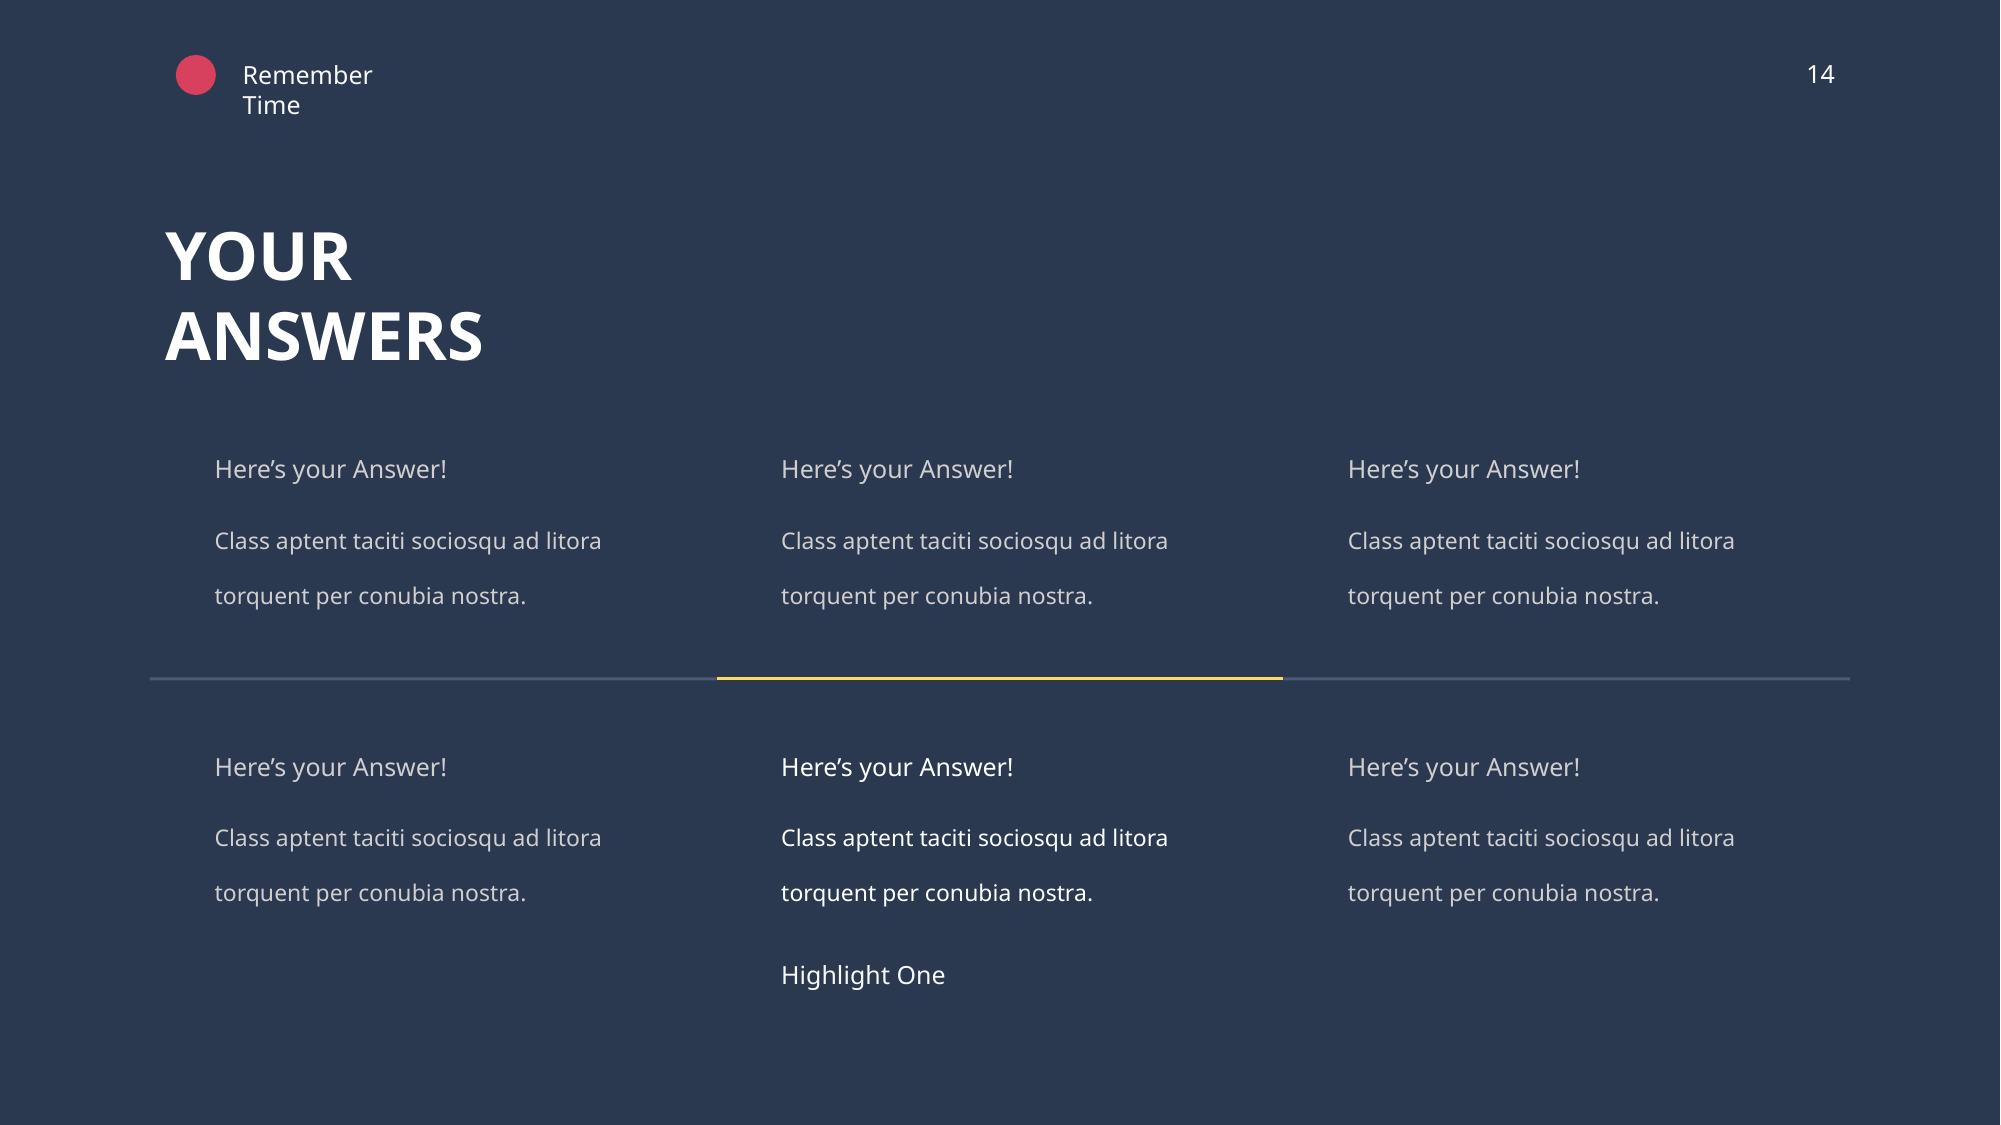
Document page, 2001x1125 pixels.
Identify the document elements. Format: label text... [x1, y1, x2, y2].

text_box Class aptent taciti sociosqu ad litora torquent per conubia nostra. [766, 491, 1234, 617]
text_box Class aptent taciti sociosqu ad litora torquent per conubia nostra. [766, 788, 1234, 914]
text_box Remember Time [227, 52, 444, 128]
text_box Class aptent taciti sociosqu ad litora torquent per conubia nostra. [199, 491, 667, 617]
text_box [175, 54, 216, 95]
text_box Class aptent taciti sociosqu ad litora torquent per conubia nostra. [1332, 491, 1801, 617]
text_box Here’s your Answer! [1332, 446, 1801, 491]
text_box Here’s your Answer! [766, 446, 1234, 491]
text_box Class aptent taciti sociosqu ad litora torquent per conubia nostra. [1332, 788, 1801, 914]
text_box Class aptent taciti sociosqu ad litora torquent per conubia nostra. [199, 788, 667, 914]
text_box YOUR ANSWERS [149, 206, 642, 382]
text_box Here’s your Answer! [1332, 743, 1801, 788]
text_box Here’s your Answer! [199, 446, 667, 491]
text_box Here’s your Answer! [766, 743, 1234, 788]
text_box Here’s your Answer! [199, 743, 667, 788]
text_box Highlight One [766, 952, 1133, 998]
slide_number ‹#› [1689, 45, 1850, 106]
